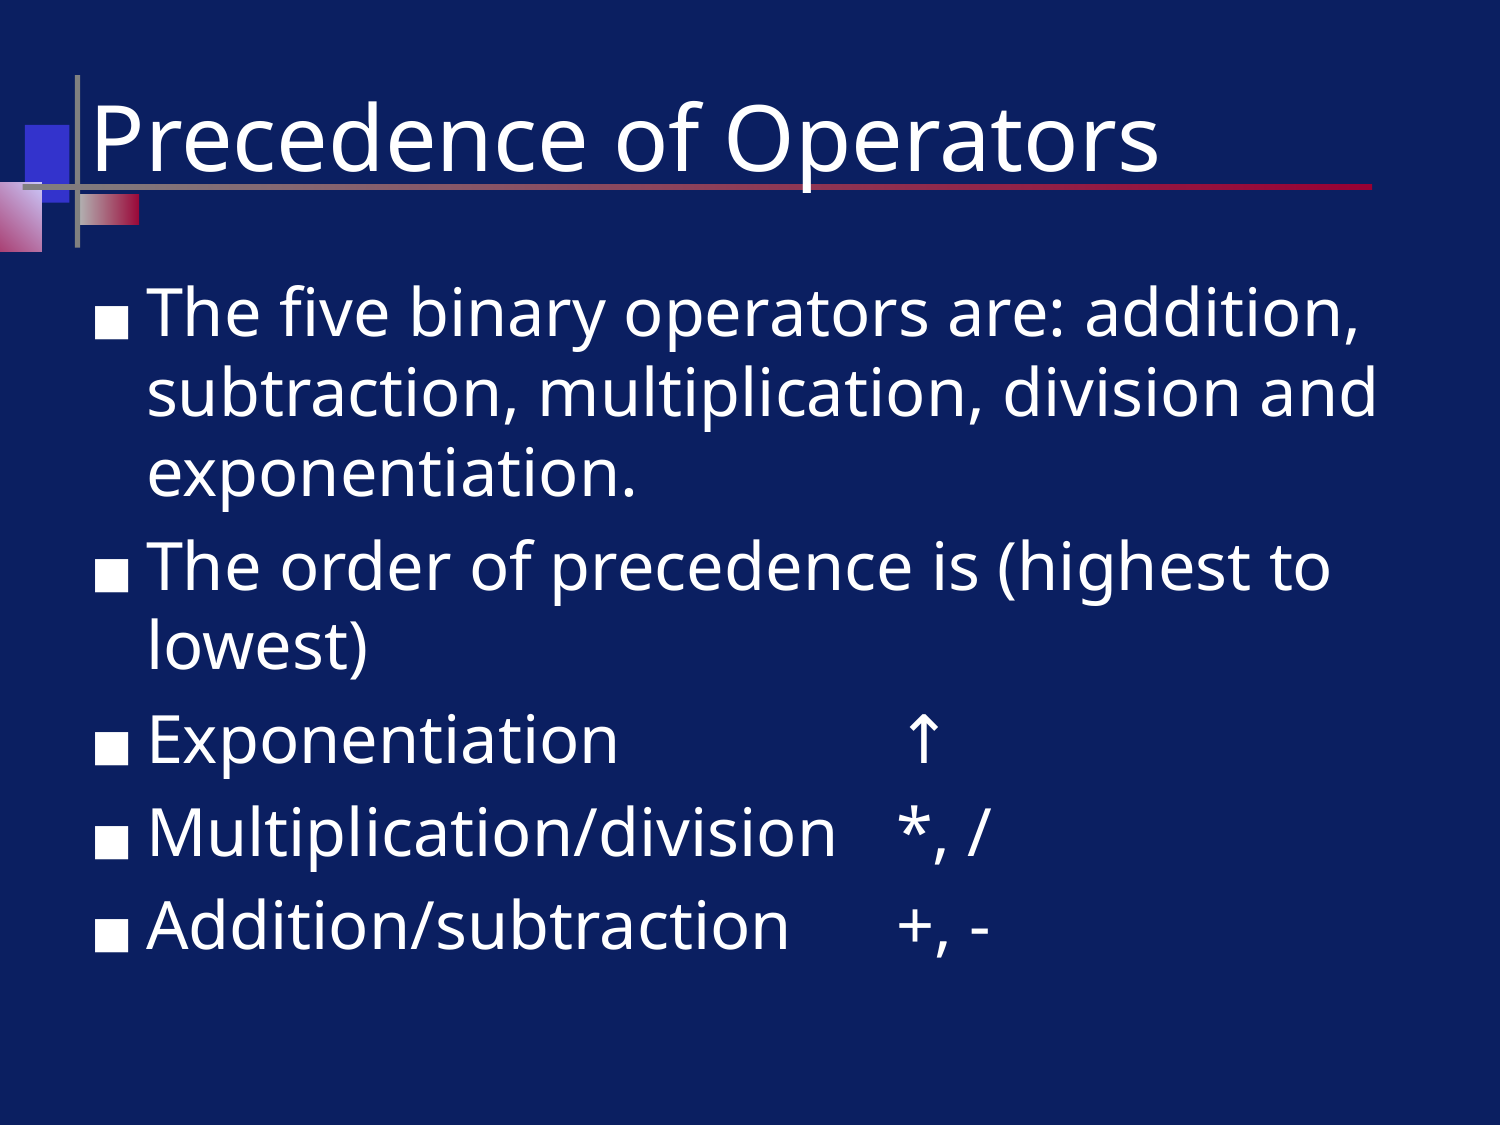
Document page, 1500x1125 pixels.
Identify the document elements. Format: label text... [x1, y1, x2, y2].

list The five binary operators are: addition, subtraction, multiplication, division and exponentiation. The order of precedence is (highest to lowest) Exponentiation ↑ Multiplication/division *, / Addition/subtraction +, - [74, 262, 1425, 1013]
title Precedence of Operators [74, 59, 1425, 210]
